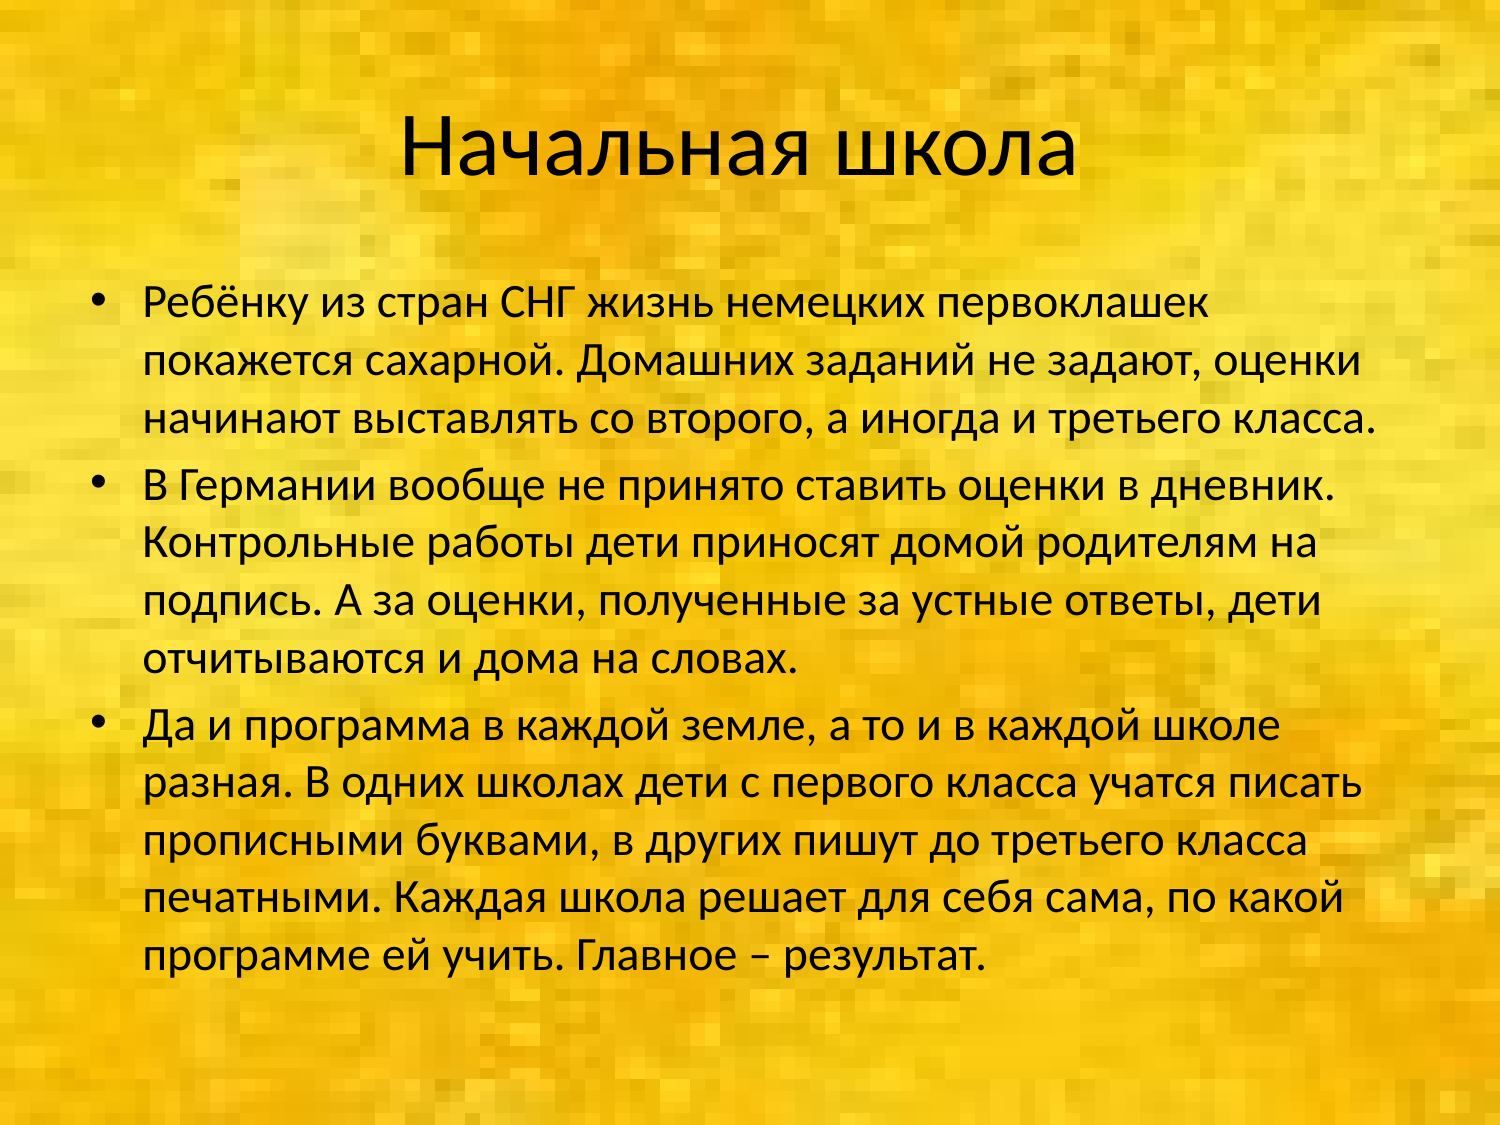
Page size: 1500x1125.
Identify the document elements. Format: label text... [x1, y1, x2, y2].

list Ребёнку из стран СНГ жизнь немецких первоклашек покажется сахарной. Домашних заданий не задают, оценки начинают выставлять со второго, а иногда и третьего класса. В Германии вообще не принято ставить оценки в дневник. Контрольные работы дети приносят домой родителям на подпись. А за оценки, полученные за устные ответы, дети отчитываются и дома на словах. Да и программа в каждой земле, а то и в каждой школе разная. В одних школах дети с первого класса учатся писать прописными буквами, в других пишут до третьего класса печатными. Каждая школа решает для себя сама, по какой программе ей учить. Главное – результат. [75, 262, 1425, 1005]
picture [0, 0, 1500, 1125]
title Начальная школа [75, 45, 1425, 233]
